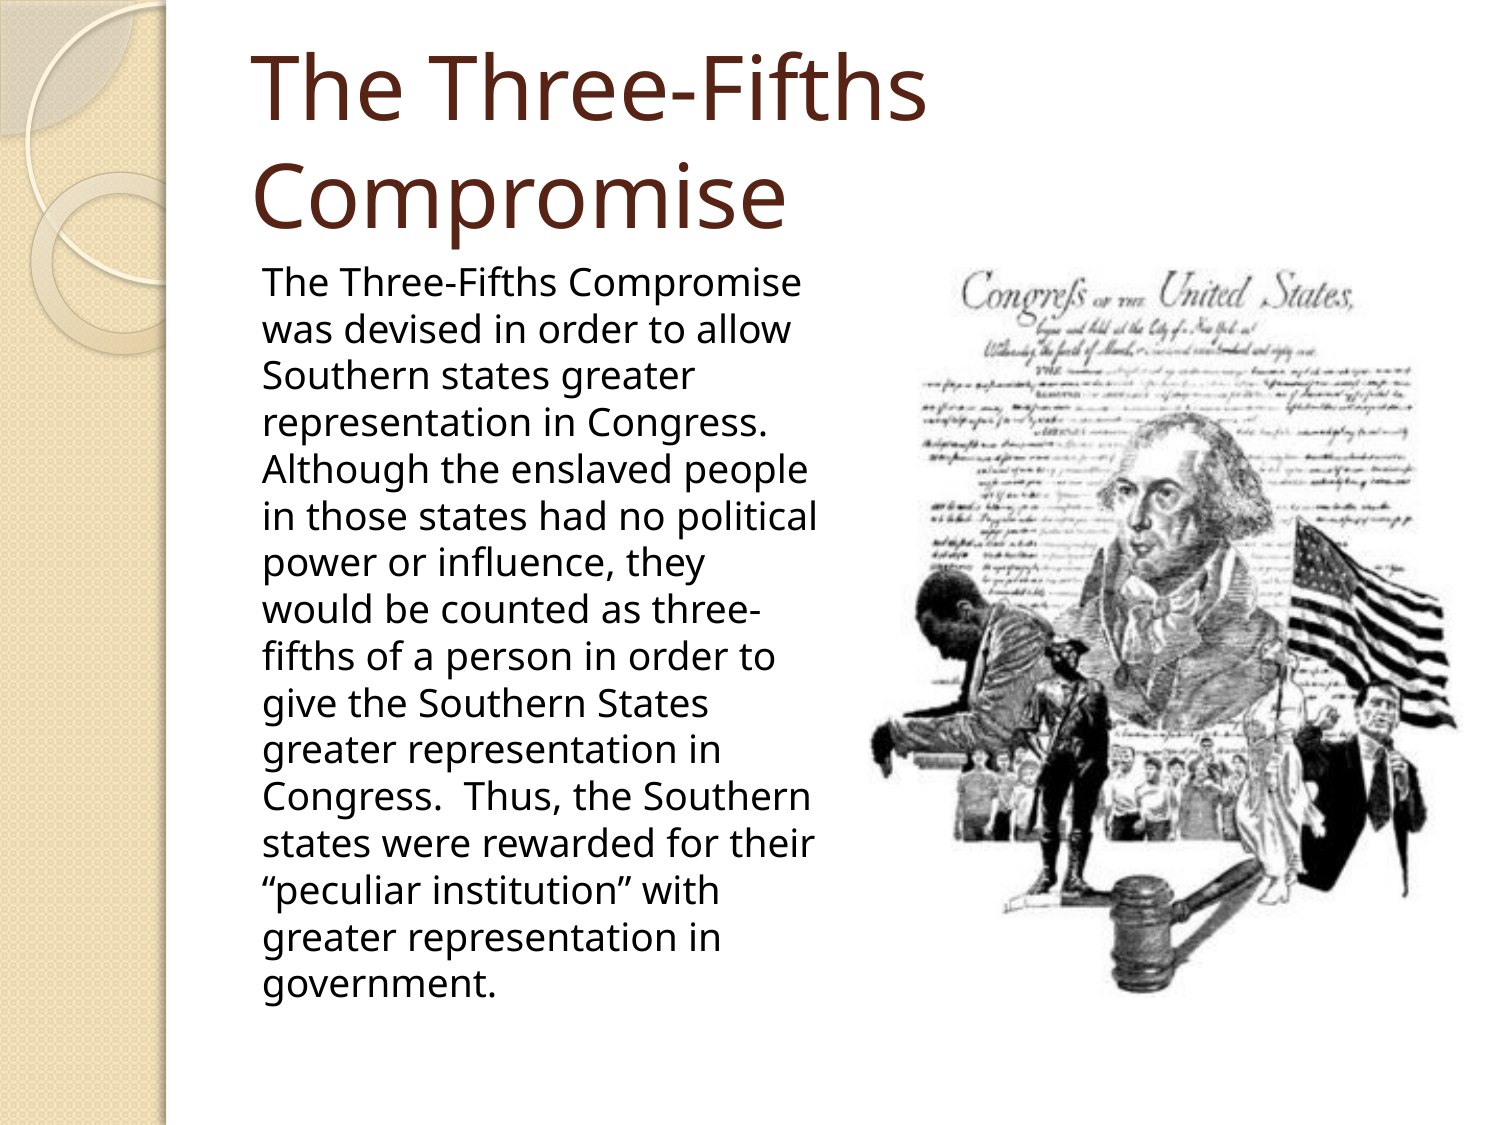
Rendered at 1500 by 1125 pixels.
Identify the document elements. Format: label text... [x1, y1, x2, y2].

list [868, 267, 1463, 998]
list The Three-Fifths Compromise was devised in order to allow Southern states greater representation in Congress. Although the enslaved people in those states had no political power or influence, they would be counted as three-fifths of a person in order to give the Southern States greater representation in Congress. Thus, the Southern states were rewarded for their “peculiar institution” with greater representation in government. [235, 249, 836, 1015]
title The Three-Fifths Compromise [235, 45, 1466, 233]
